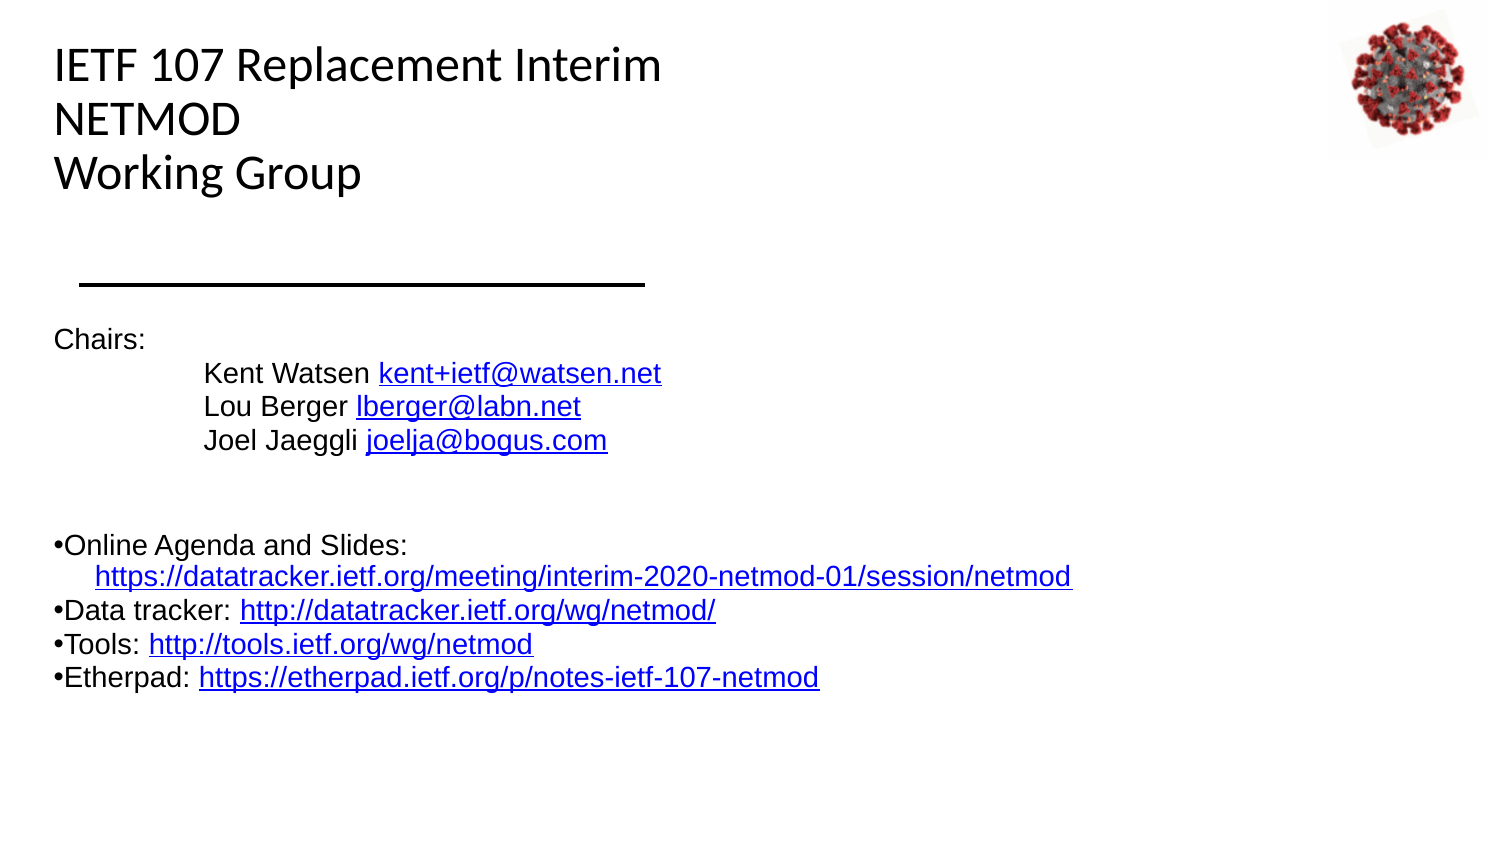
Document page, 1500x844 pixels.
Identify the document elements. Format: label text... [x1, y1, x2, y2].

picture [1328, 0, 1488, 159]
title IETF 107 Replacement Interim NETMOD Working Group [37, 44, 787, 254]
subtitle Chairs: Kent Watsen kent+ietf@watsen.net Lou Berger lberger@labn.net Joel Jaeggli joelja@bogus.com Online Agenda and Slides: https://datatracker.ietf.org/meeting/interim-2020-netmod-01/session/netmod Data tracker: http://datatracker.ietf.org/wg/netmod/ Tools: http://tools.ietf.org/wg/netmod Etherpad: https://etherpad.ietf.org/p/notes-ietf-107-netmod [37, 316, 1198, 744]
